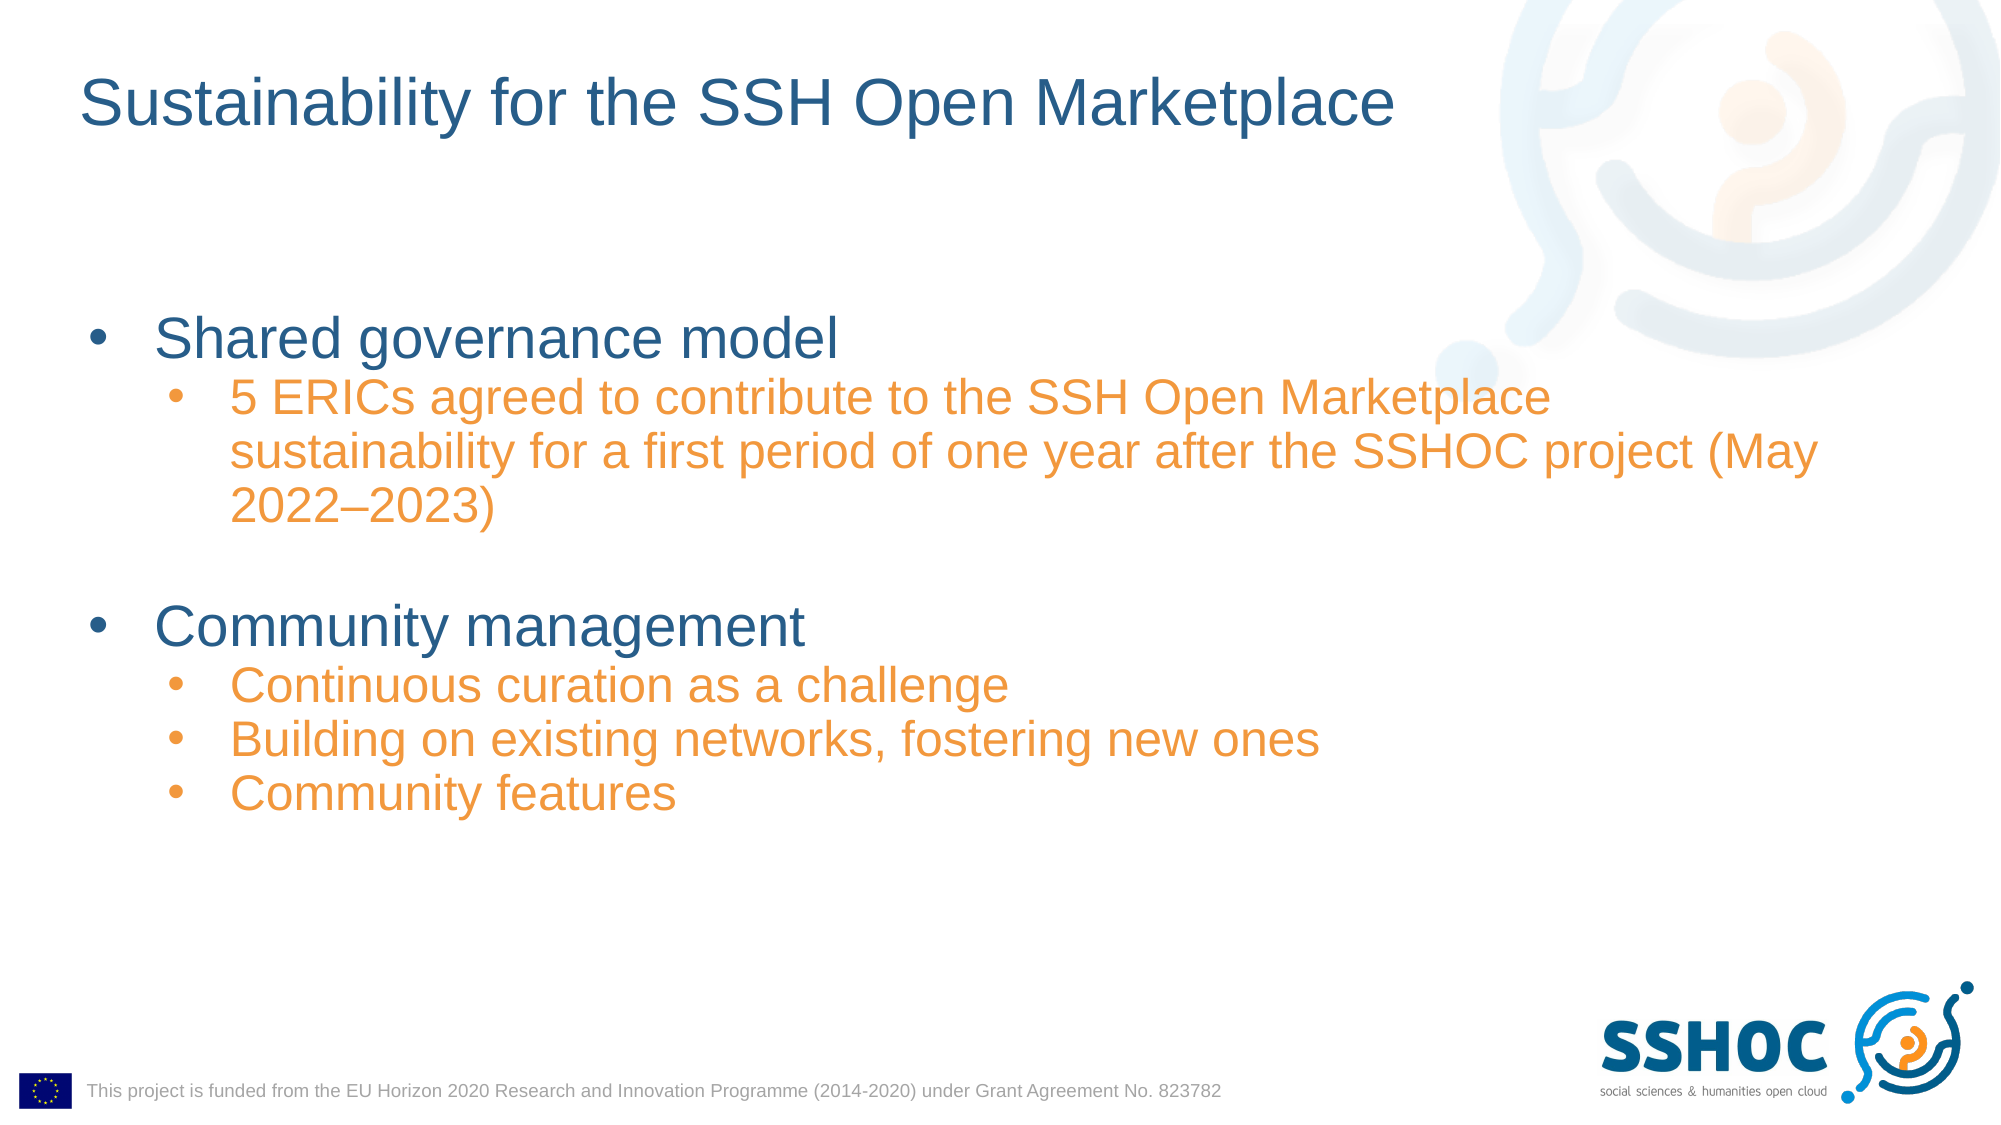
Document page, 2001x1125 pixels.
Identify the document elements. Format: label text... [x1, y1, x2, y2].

title Sustainability for the SSH Open Marketplace [64, 59, 1863, 288]
picture [19, 1073, 72, 1109]
list Shared governance model 5 ERICs agreed to contribute to the SSH Open Marketplace sustainability for a first period of one year after the SSHOC project (May 2022–2023) Community management Continuous curation as a challenge Building on existing networks, fostering new ones Community features [64, 301, 1863, 1015]
picture [1597, 965, 2001, 1118]
